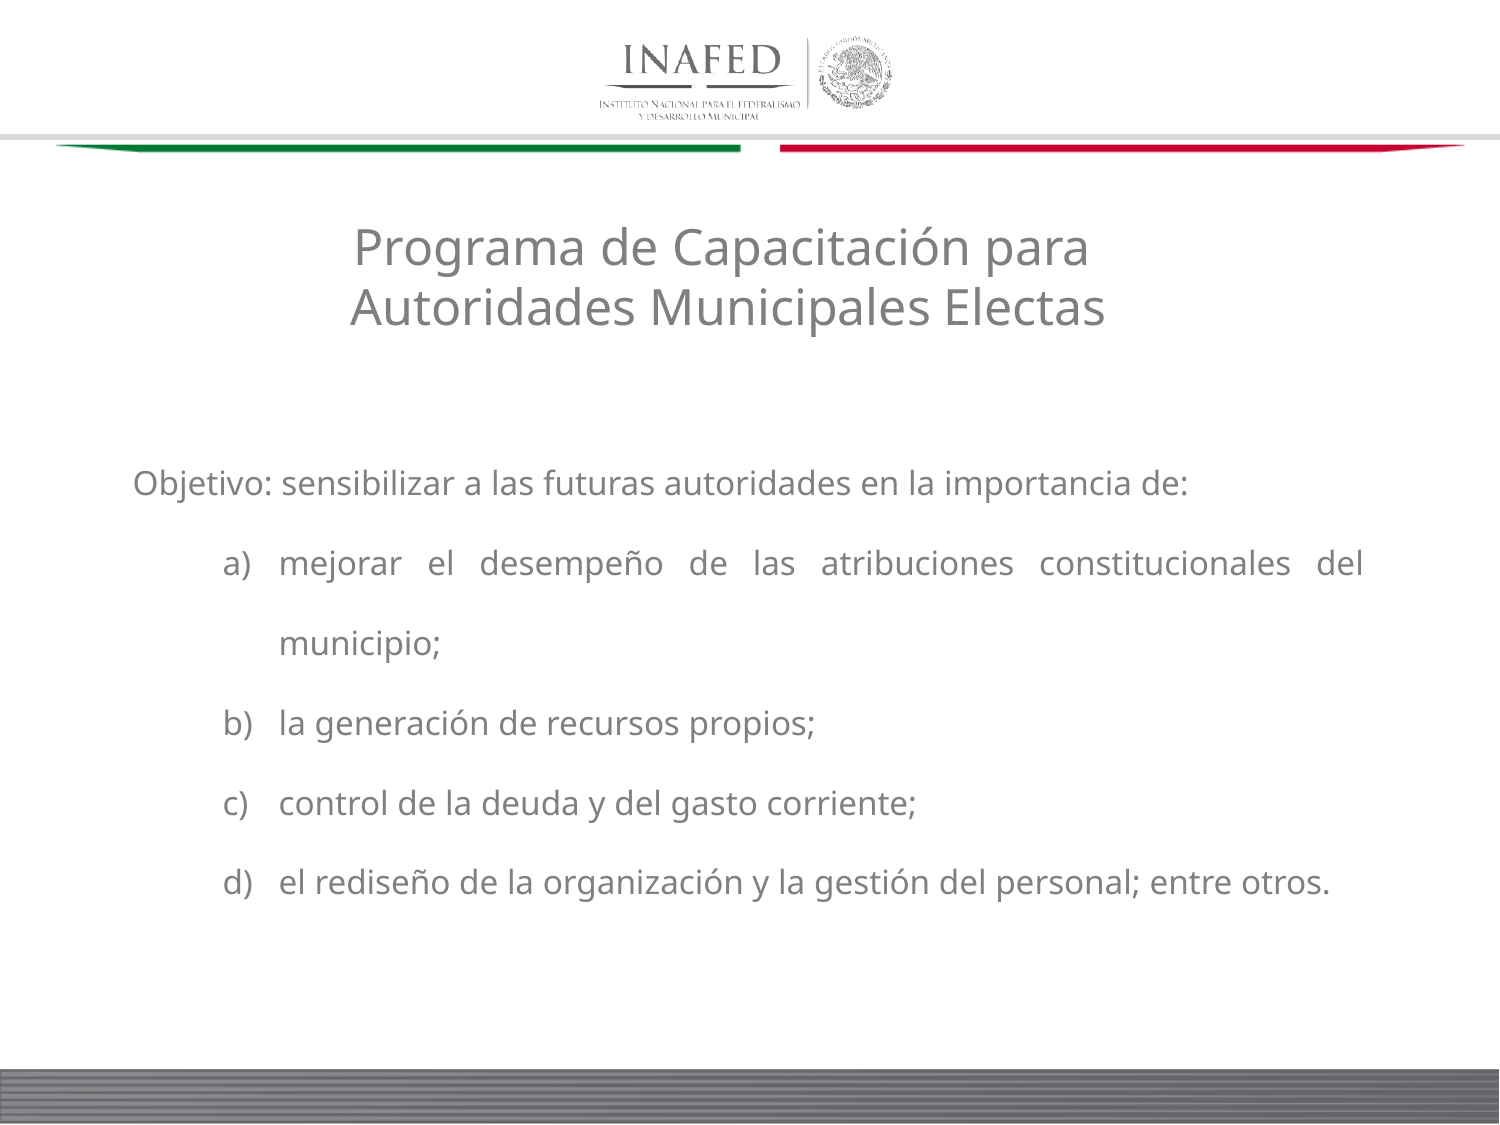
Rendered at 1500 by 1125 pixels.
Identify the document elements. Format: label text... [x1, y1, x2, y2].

picture [596, 34, 903, 123]
picture [52, 138, 1471, 163]
text_box Programa de Capacitación para Autoridades Municipales Electas [28, 208, 1429, 343]
text_box Objetivo: sensibilizar a las futuras autoridades en la importancia de: mejorar el desempeño de las atribuciones constitucionales del municipio; la generación de recursos propios; control de la deuda y del gasto corriente; el rediseño de la organización y la gestión del personal; entre otros. [117, 415, 1381, 909]
picture [0, 1068, 1499, 1125]
